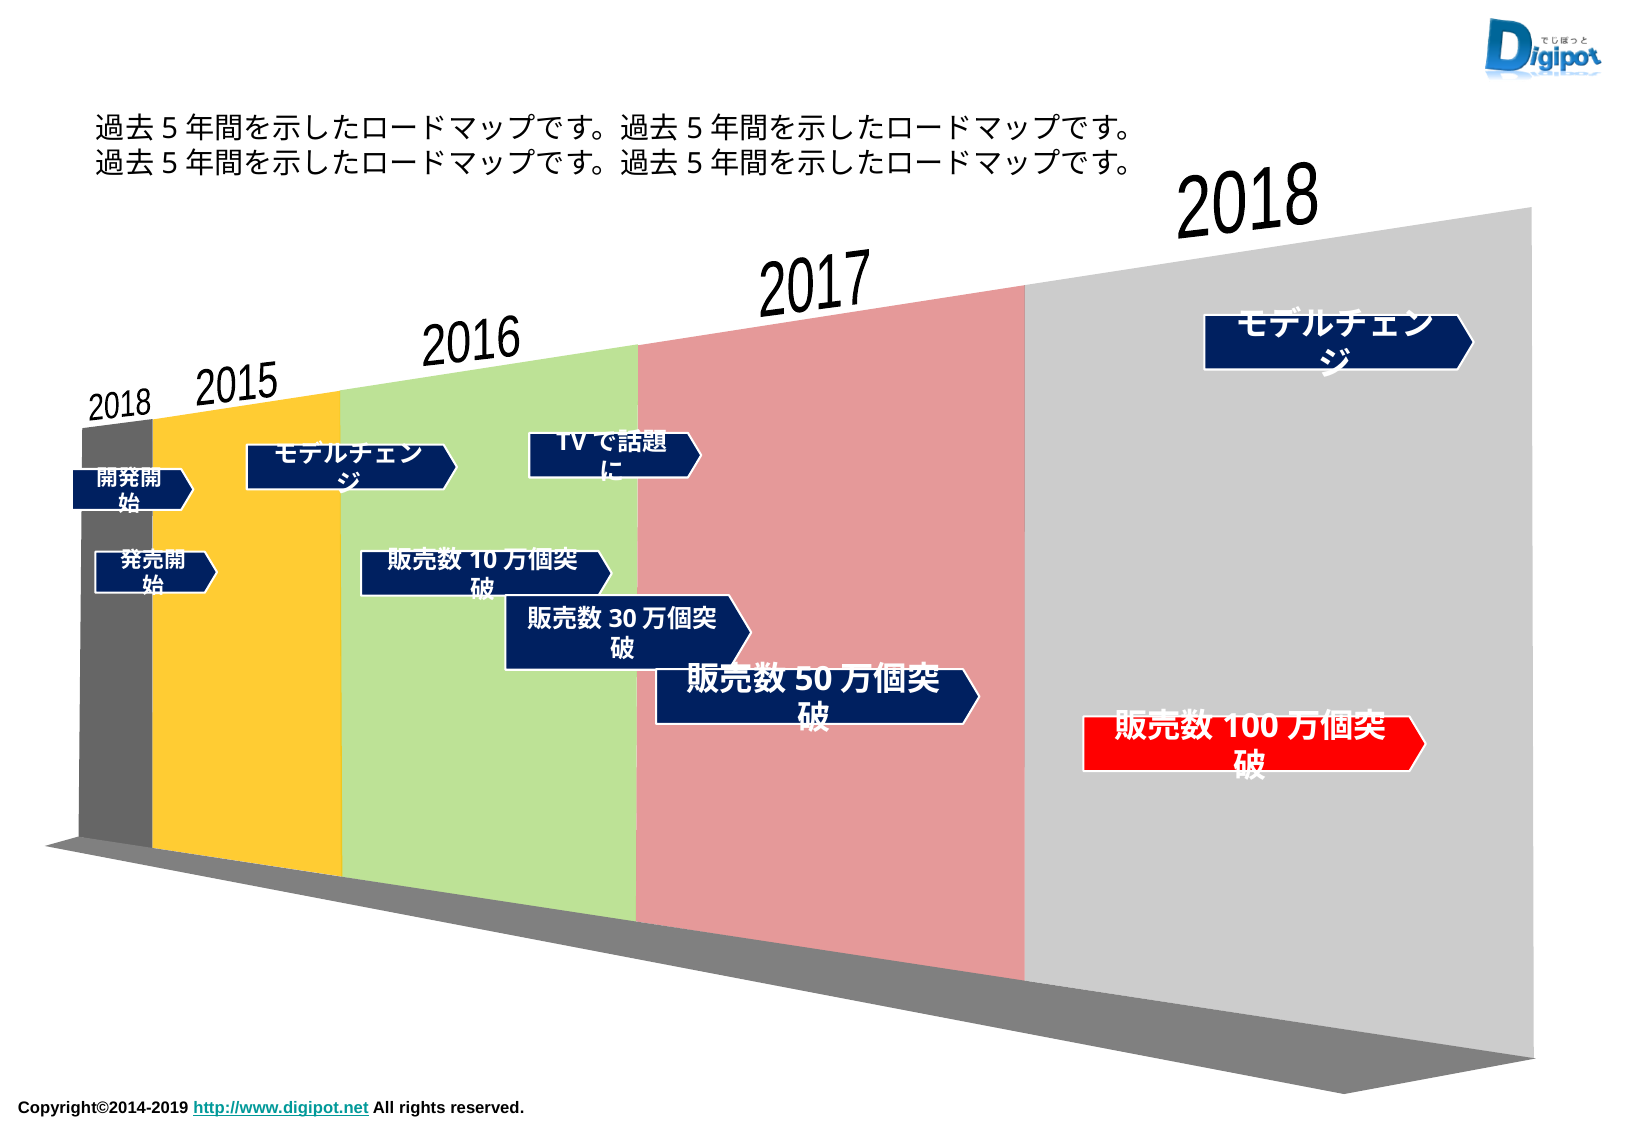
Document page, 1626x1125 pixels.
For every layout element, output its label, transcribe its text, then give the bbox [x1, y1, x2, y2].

text_box 開発開始 [69, 466, 196, 513]
text_box 販売数50万個突破 [653, 667, 982, 726]
text_box [42, 834, 1539, 1097]
text_box [638, 283, 1027, 978]
text_box 販売数30万個突破 [503, 593, 754, 672]
text_box [1024, 204, 1536, 1056]
picture [1485, 18, 1602, 82]
text_box モデルチェンジ [244, 442, 459, 492]
text_box 発売開始 [93, 549, 219, 595]
text_box モデルチェンジ [1202, 312, 1476, 372]
text_box [341, 342, 641, 919]
text_box 過去5年間を示したロードマップです。過去5年間を示したロードマップです。 過去5年間を示したロードマップです。過去5年間を示したロードマップです。 [81, 101, 1161, 187]
text_box 販売数10万個突破 [359, 548, 614, 598]
text_box 販売数100万個突破 [1081, 714, 1428, 774]
text_box TVで話題に [527, 430, 704, 480]
text_box [154, 388, 345, 874]
text_box [79, 416, 155, 466]
text_box [76, 513, 155, 846]
